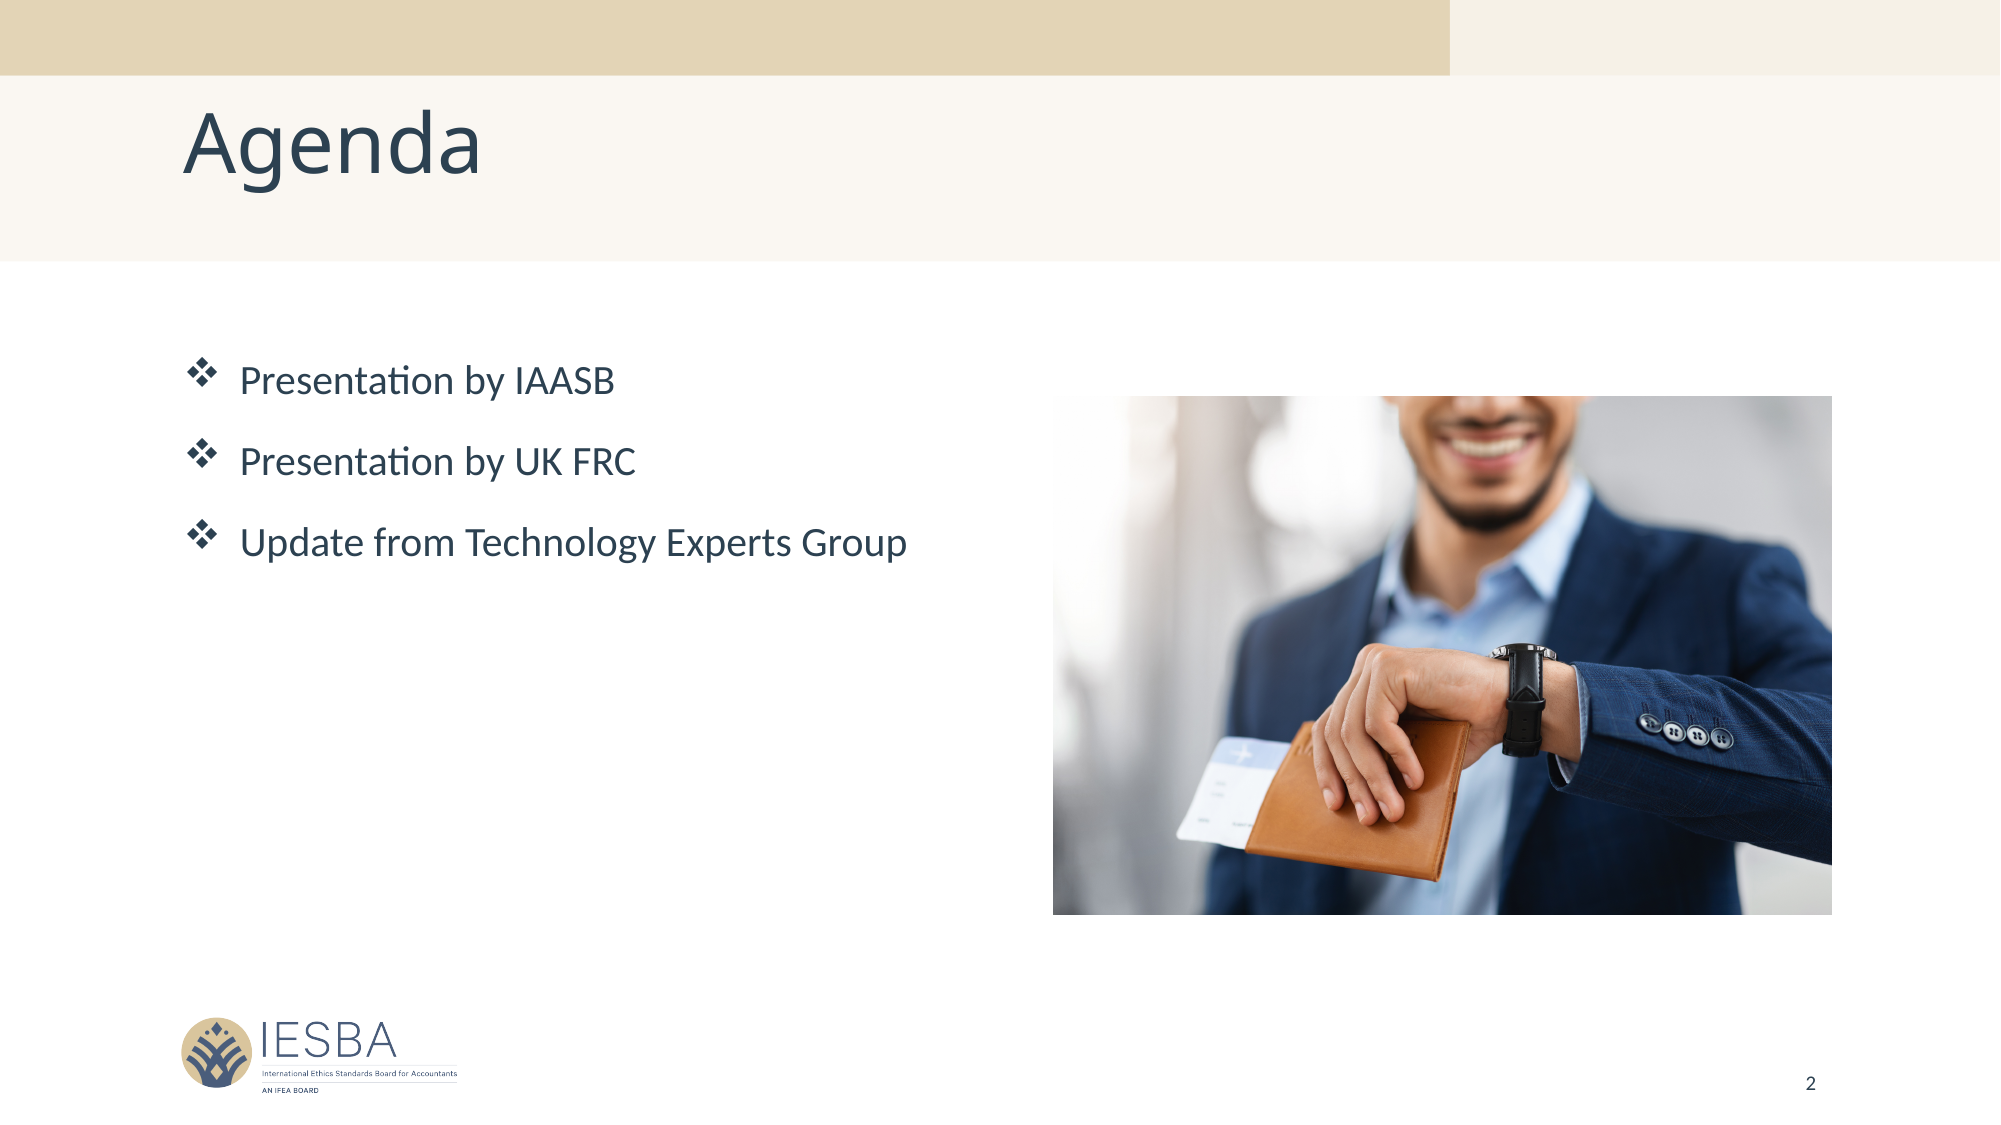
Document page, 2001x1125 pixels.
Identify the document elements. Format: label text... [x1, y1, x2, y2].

picture [1053, 395, 1832, 915]
list Presentation by IAASB Presentation by UK FRC Update from Technology Experts Group [168, 335, 1034, 975]
title Agenda [168, 93, 1832, 185]
picture [168, 1001, 475, 1111]
slide_number 2 [1760, 1039, 1832, 1125]
